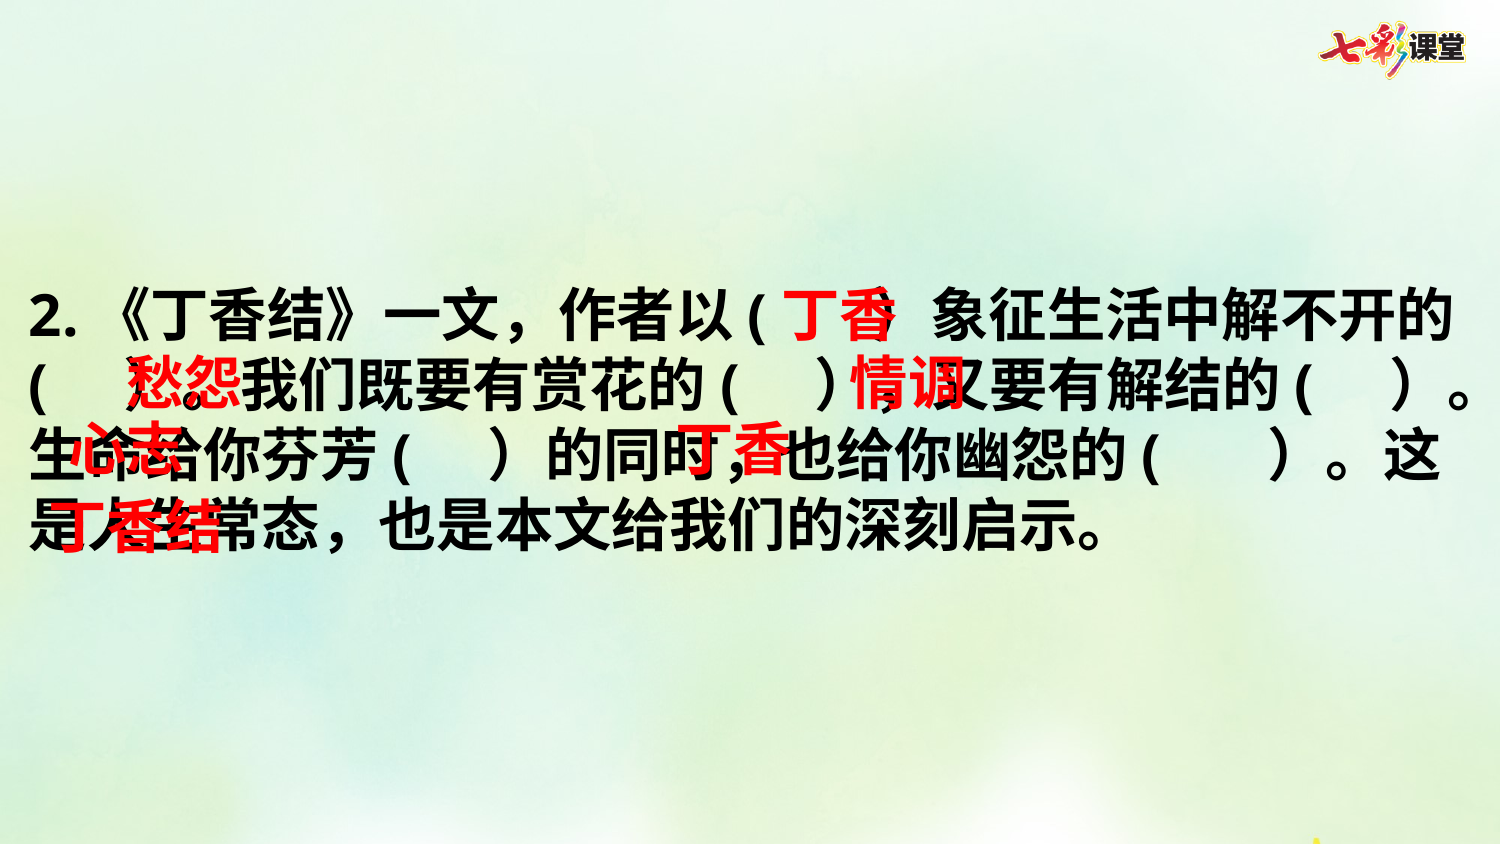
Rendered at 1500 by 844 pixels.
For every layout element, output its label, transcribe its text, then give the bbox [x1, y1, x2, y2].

text_box 心志 [53, 404, 200, 482]
text_box 丁香 [766, 270, 913, 356]
picture [0, 0, 1500, 844]
text_box 2.《丁香结》一文，作者以( ）象征生活中解不开的( ）。我们既要有赏花的( ），又要有解结的( ）。生命给你芬芳( ）的同时，也给你幽怨的( ）。这是人生常态，也是本文给我们的深刻启示。 [14, 270, 1500, 566]
text_box 丁香 [660, 404, 822, 489]
text_box 丁香结 [34, 482, 259, 568]
text_box 情调 [835, 338, 982, 424]
text_box 愁怨 [112, 338, 259, 424]
